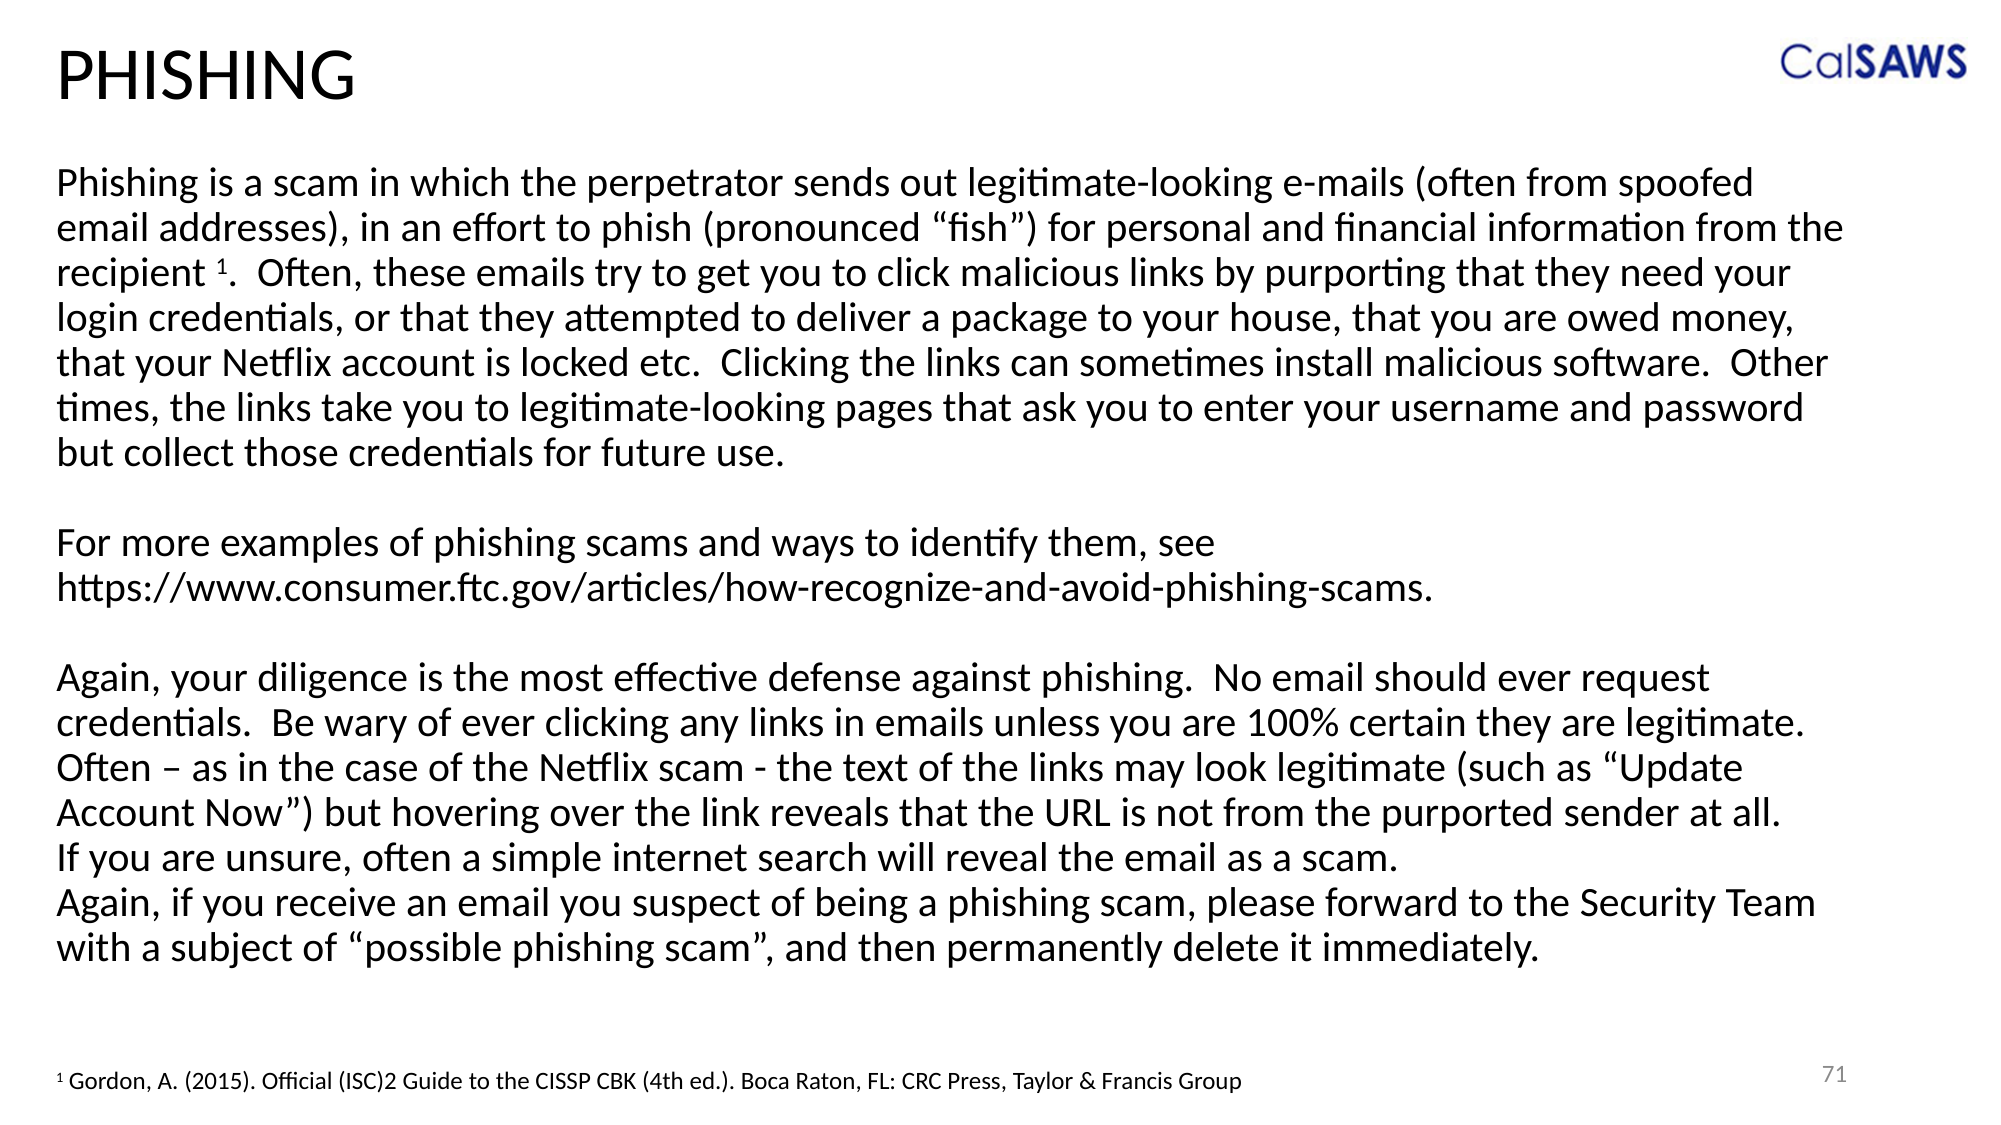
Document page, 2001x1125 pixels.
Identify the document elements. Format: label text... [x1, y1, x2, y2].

picture [1780, 37, 1968, 84]
slide_number 71 [1412, 1042, 1863, 1103]
list Phishing is a scam in which the perpetrator sends out legitimate-looking e-mails (often from spoofed email addresses), in an effort to phish (pronounced “fish”) for personal and financial information from the recipient 1. Often, these emails try to get you to click malicious links by purporting that they need your login credentials, or that they attempted to deliver a package to your house, that you are owed money, that your Netflix account is locked etc. Clicking the links can sometimes install malicious software. Other times, the links take you to legitimate-looking pages that ask you to enter your username and password but collect those credentials for future use. For more examples of phishing scams and ways to identify them, see https://www.consumer.ftc.gov/articles/how-recognize-and-avoid-phishing-scams. Again, your diligence is the most effective defense against phishing. No email should ever request credentials. Be wary of ever clicking any links in emails unless you are 100% certain they are legitimate. Often – as in the case of the Netflix scam - the text of the links may look legitimate (such as “Update Account Now”) but hovering over the link reveals that the URL is not from the purported sender at all. If you are unsure, often a simple internet search will reveal the email as a scam. Again, if you receive an email you suspect of being a phishing scam, please forward to the Security Team with a subject of “possible phishing scam”, and then permanently delete it immediately. [41, 153, 1863, 1023]
title PHISHING [41, 27, 1657, 153]
text_box 1 Gordon, A. (2015). Official (ISC)2 Guide to the CISSP CBK (4th ed.). Boca Raton, FL: CRC Press, Taylor & Francis Group [41, 1057, 1386, 1102]
